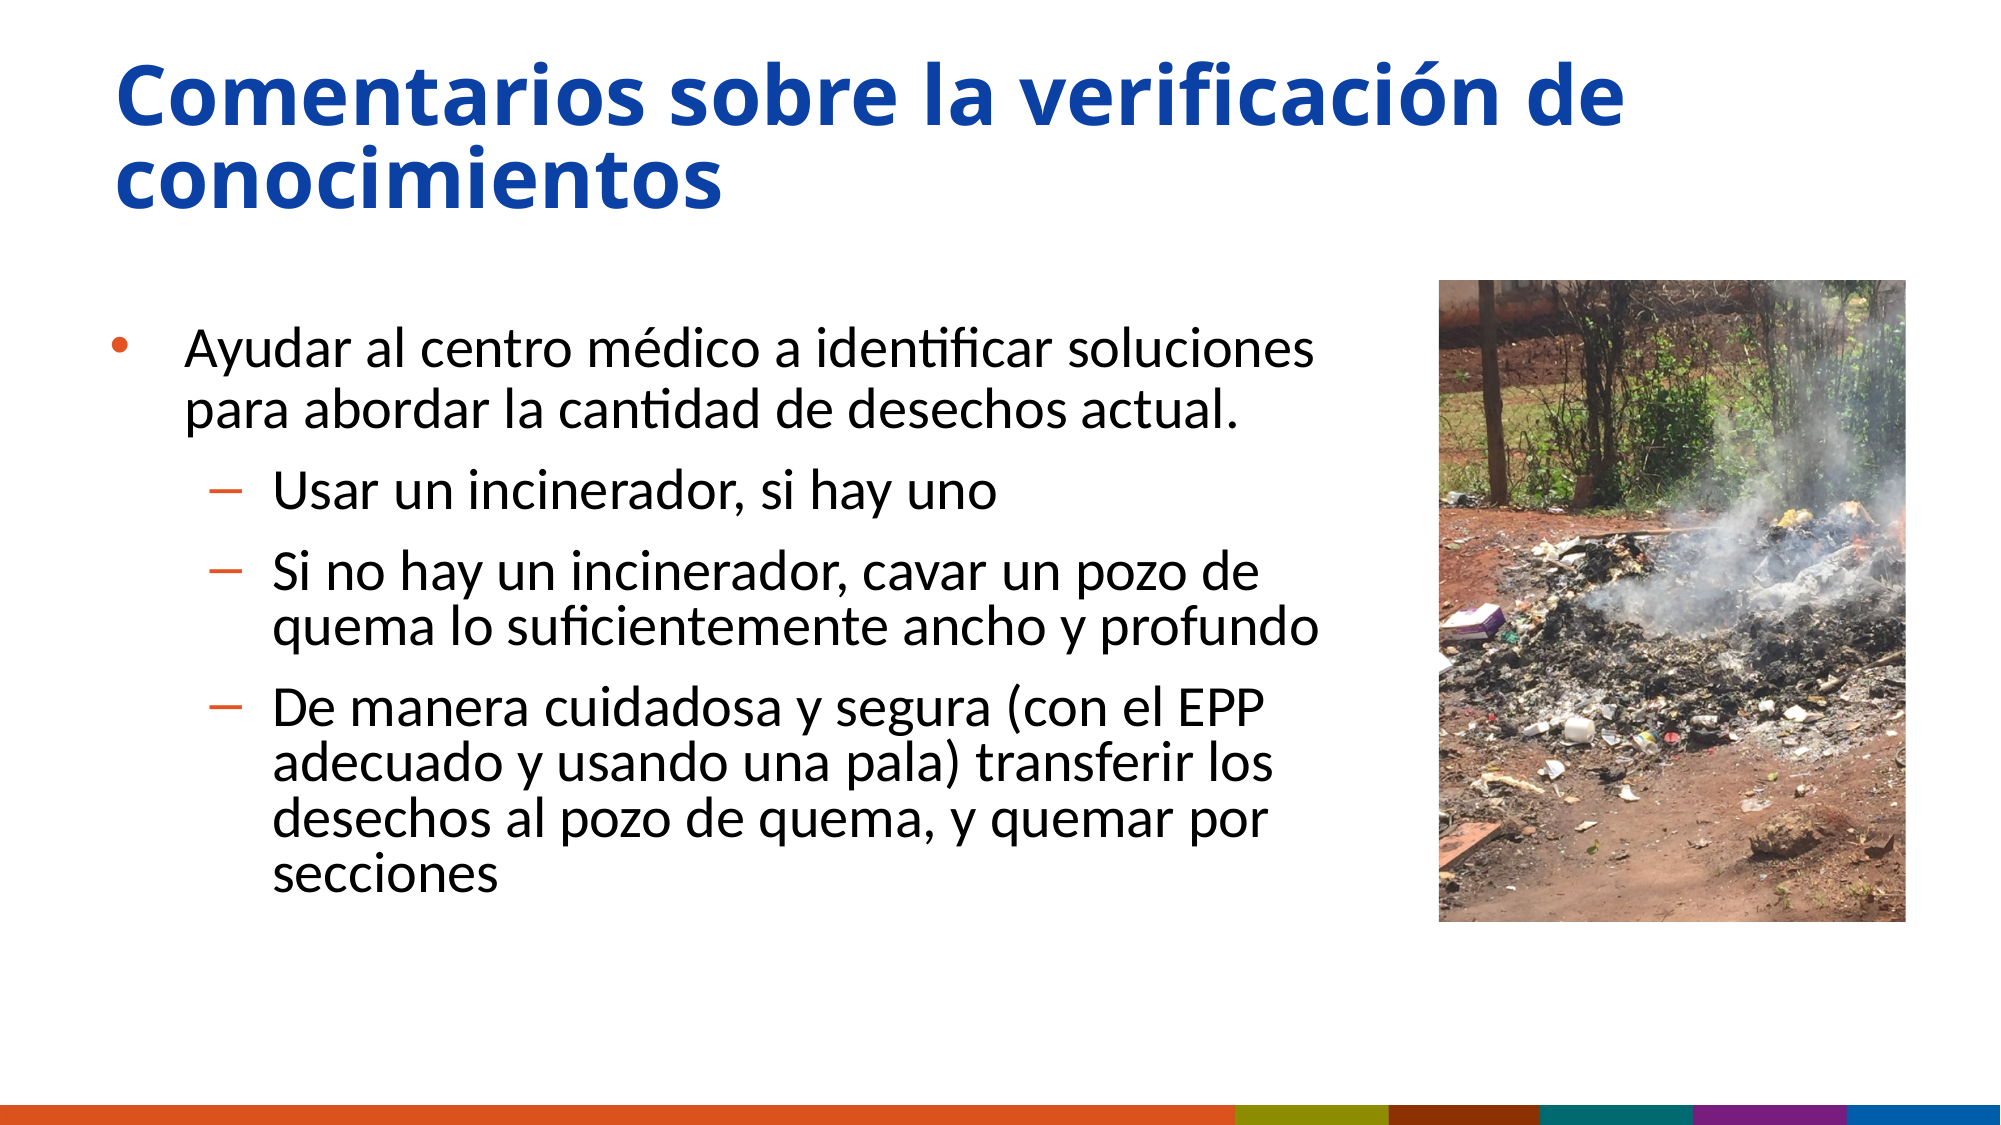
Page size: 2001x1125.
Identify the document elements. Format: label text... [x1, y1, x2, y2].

list Ayudar al centro médico a identificar soluciones para abordar la cantidad de desechos actual. Usar un incinerador, si hay uno Si no hay un incinerador, cavar un pozo de quema lo suficientemente ancho y profundo De manera cuidadosa y segura (con el EPP adecuado y usando una pala) transferir los desechos al pozo de quema, y quemar por secciones [94, 232, 1341, 1026]
picture [0, 1105, 2000, 1125]
picture [1351, 280, 1993, 922]
title Comentarios sobre la verificación de conocimientos [99, 45, 1900, 233]
